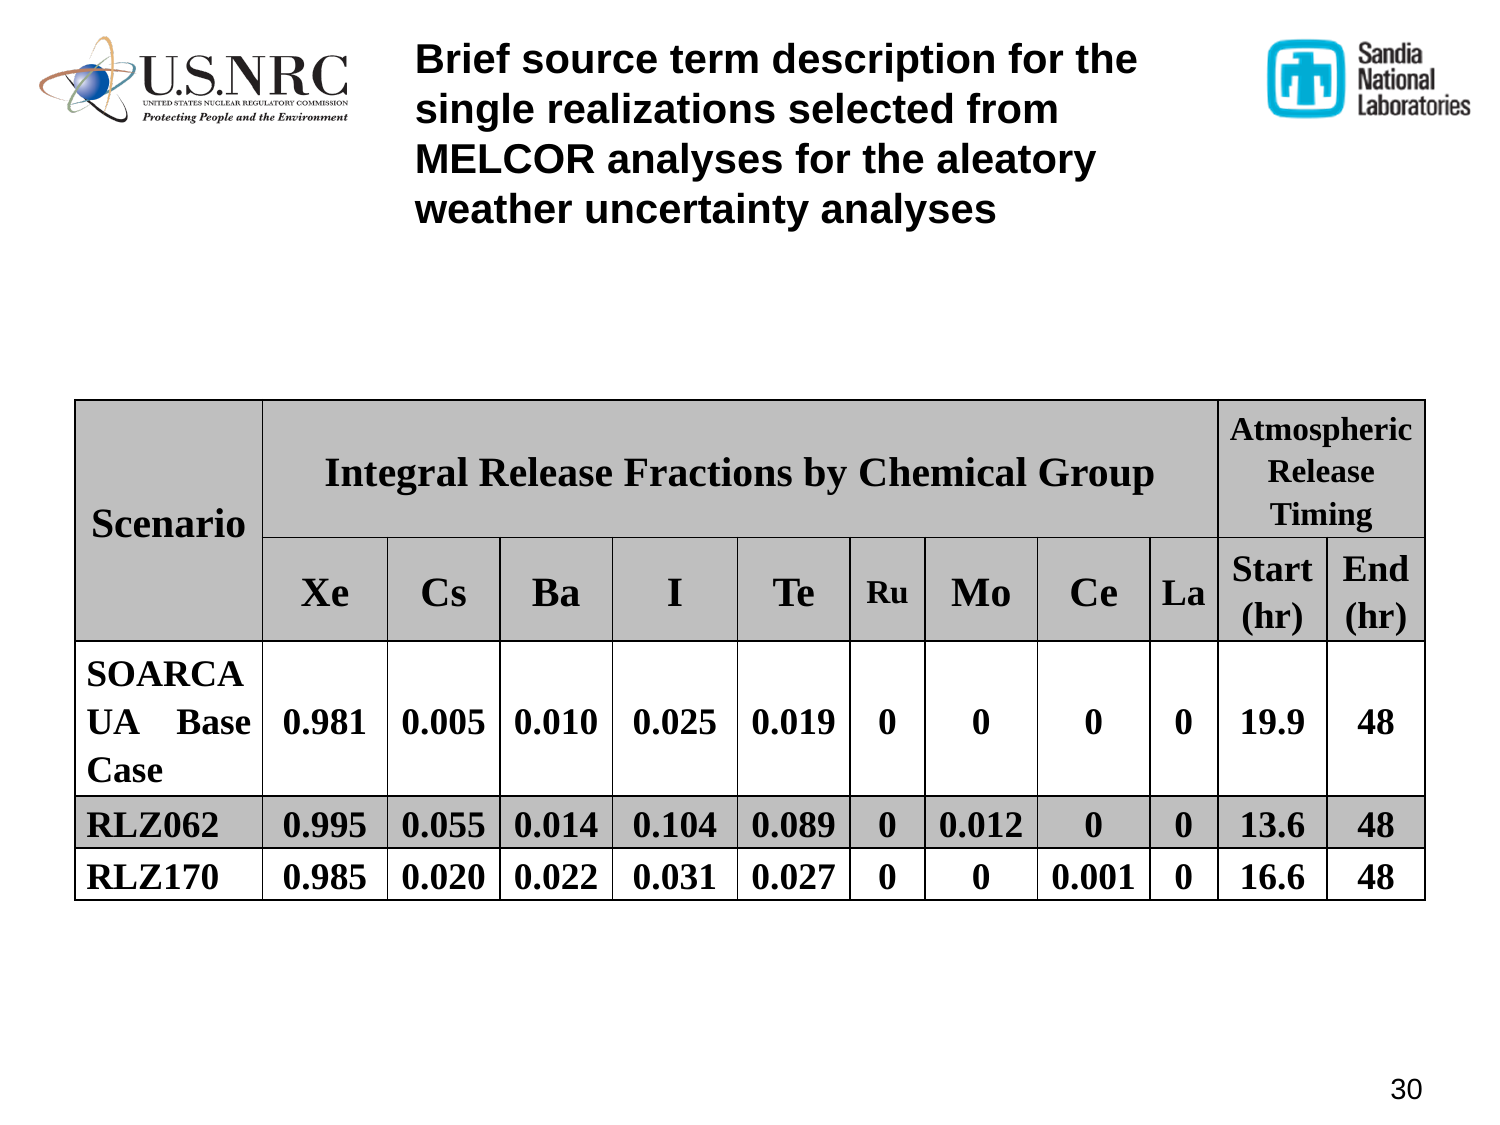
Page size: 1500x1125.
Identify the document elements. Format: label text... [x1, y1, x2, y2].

table_cell 0 [926, 642, 1037, 795]
text_box Brief source term description for the single realizations selected from MELCOR analyses for the aleatory weather uncertainty analyses [399, 24, 1263, 240]
table_cell 48 [1328, 797, 1424, 847]
table_cell 0 [1151, 849, 1217, 899]
table_cell Ba [501, 538, 612, 640]
table_cell Xe [263, 538, 387, 640]
table_cell Ce [1038, 538, 1149, 640]
table_cell 0.025 [613, 642, 737, 795]
table_cell 0.022 [501, 849, 612, 899]
table_cell 0.010 [501, 642, 612, 795]
table_cell 0.055 [388, 797, 499, 847]
table_cell 0 [1038, 642, 1149, 795]
table_cell 0.012 [926, 797, 1037, 847]
table_cell 0.027 [738, 849, 849, 899]
table_cell 0.005 [388, 642, 499, 795]
table_cell End (hr) [1328, 538, 1424, 640]
table_cell 0 [851, 642, 924, 795]
table_cell Te [738, 538, 849, 640]
table_cell I [613, 538, 737, 640]
table_cell 0.089 [738, 797, 849, 847]
table_cell 0 [1151, 642, 1217, 795]
table_cell 0.981 [263, 642, 387, 795]
table_cell 0.014 [501, 797, 612, 847]
table_cell 0.031 [613, 849, 737, 899]
table_cell 0.104 [613, 797, 737, 847]
table_cell 0 [851, 849, 924, 899]
table_cell Ru [851, 538, 924, 640]
table_header Integral Release Fractions by Chemical Group [263, 401, 1217, 537]
table_cell 0 [926, 849, 1037, 899]
table_cell Start (hr) [1219, 538, 1326, 640]
table_cell Mo [926, 538, 1037, 640]
table_cell 0 [1151, 797, 1217, 847]
table_cell 16.6 [1219, 849, 1326, 899]
table_cell 48 [1328, 849, 1424, 899]
picture [37, 33, 350, 126]
table_cell 0.019 [738, 642, 849, 795]
table_cell SOARCA UA Base Case [76, 642, 262, 795]
table_cell 0.995 [263, 797, 387, 847]
table_cell 0.020 [388, 849, 499, 899]
table_cell La [1151, 538, 1217, 640]
table_cell RLZ062 [76, 797, 262, 847]
table_cell Cs [388, 538, 499, 640]
slide_number 30 [1353, 1062, 1461, 1113]
table_cell 0 [851, 797, 924, 847]
table_cell 19.9 [1219, 642, 1326, 795]
table_cell 0.985 [263, 849, 387, 899]
table_cell 48 [1328, 642, 1424, 795]
table_cell 13.6 [1219, 797, 1326, 847]
table_header Atmospheric Release Timing [1219, 401, 1424, 537]
table_cell RLZ170 [76, 849, 262, 899]
picture [1263, 33, 1475, 126]
table_cell 0.001 [1038, 849, 1149, 899]
table_header Scenario [76, 401, 262, 640]
table_cell 0 [1038, 797, 1149, 847]
